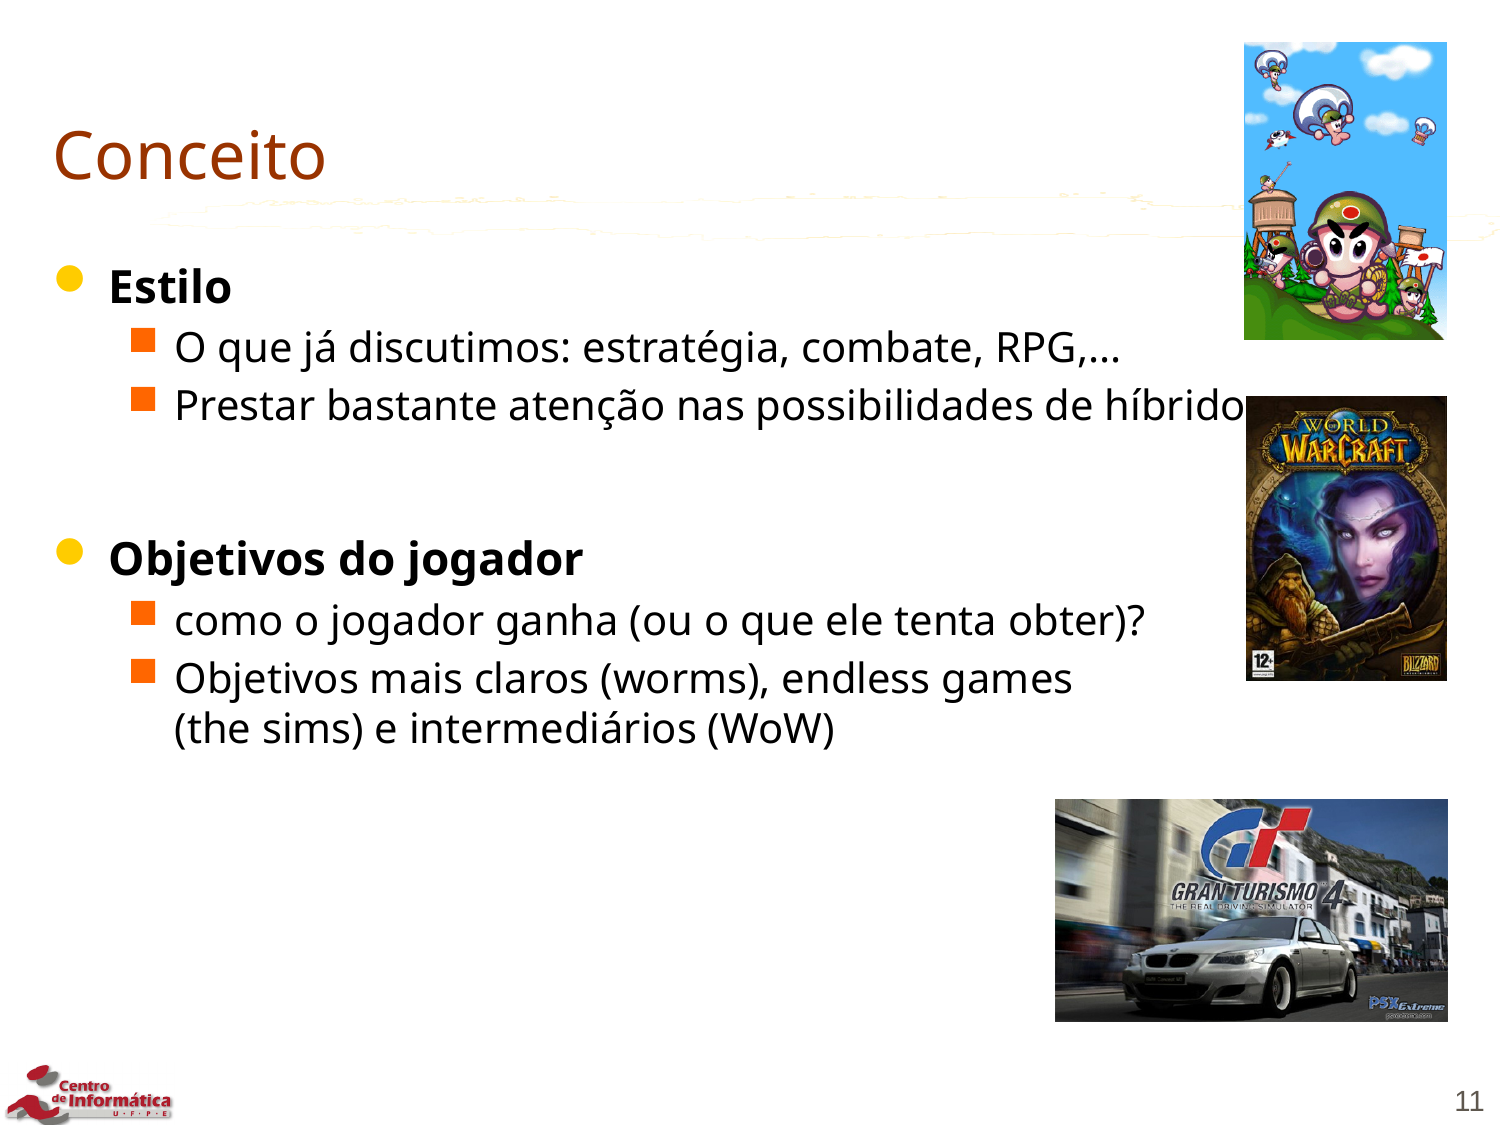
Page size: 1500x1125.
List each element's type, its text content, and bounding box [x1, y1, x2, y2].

picture [1054, 798, 1448, 1022]
picture [0, 1062, 175, 1125]
title Conceito [37, 12, 1434, 200]
list Estilo O que já discutimos: estratégia, combate, RPG,... Prestar bastante atenção nas possibilidades de híbridos Objetivos do jogador como o jogador ganha (ou o que ele tenta obter)? Objetivos mais claros (worms), endless games (the sims) e intermediários (WoW) [37, 249, 1475, 1025]
picture [1245, 396, 1448, 681]
picture [1244, 42, 1448, 341]
slide_number 11 [1187, 1049, 1500, 1125]
